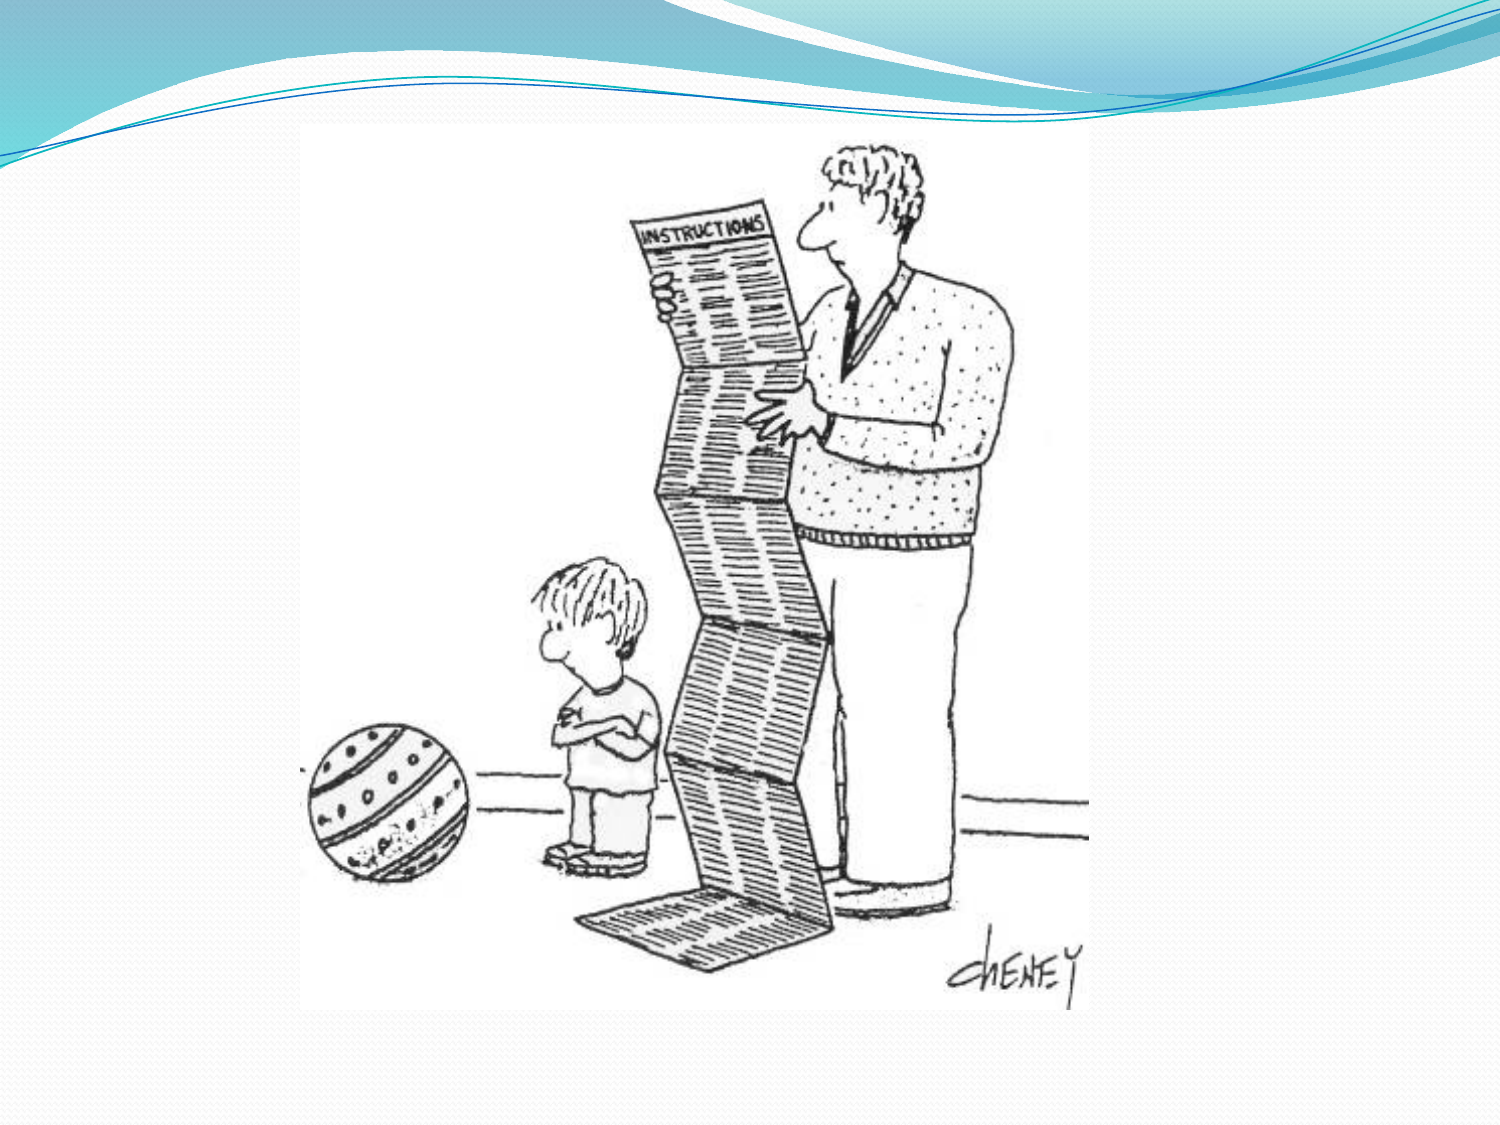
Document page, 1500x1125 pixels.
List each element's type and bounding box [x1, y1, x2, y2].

list [299, 124, 1089, 1011]
